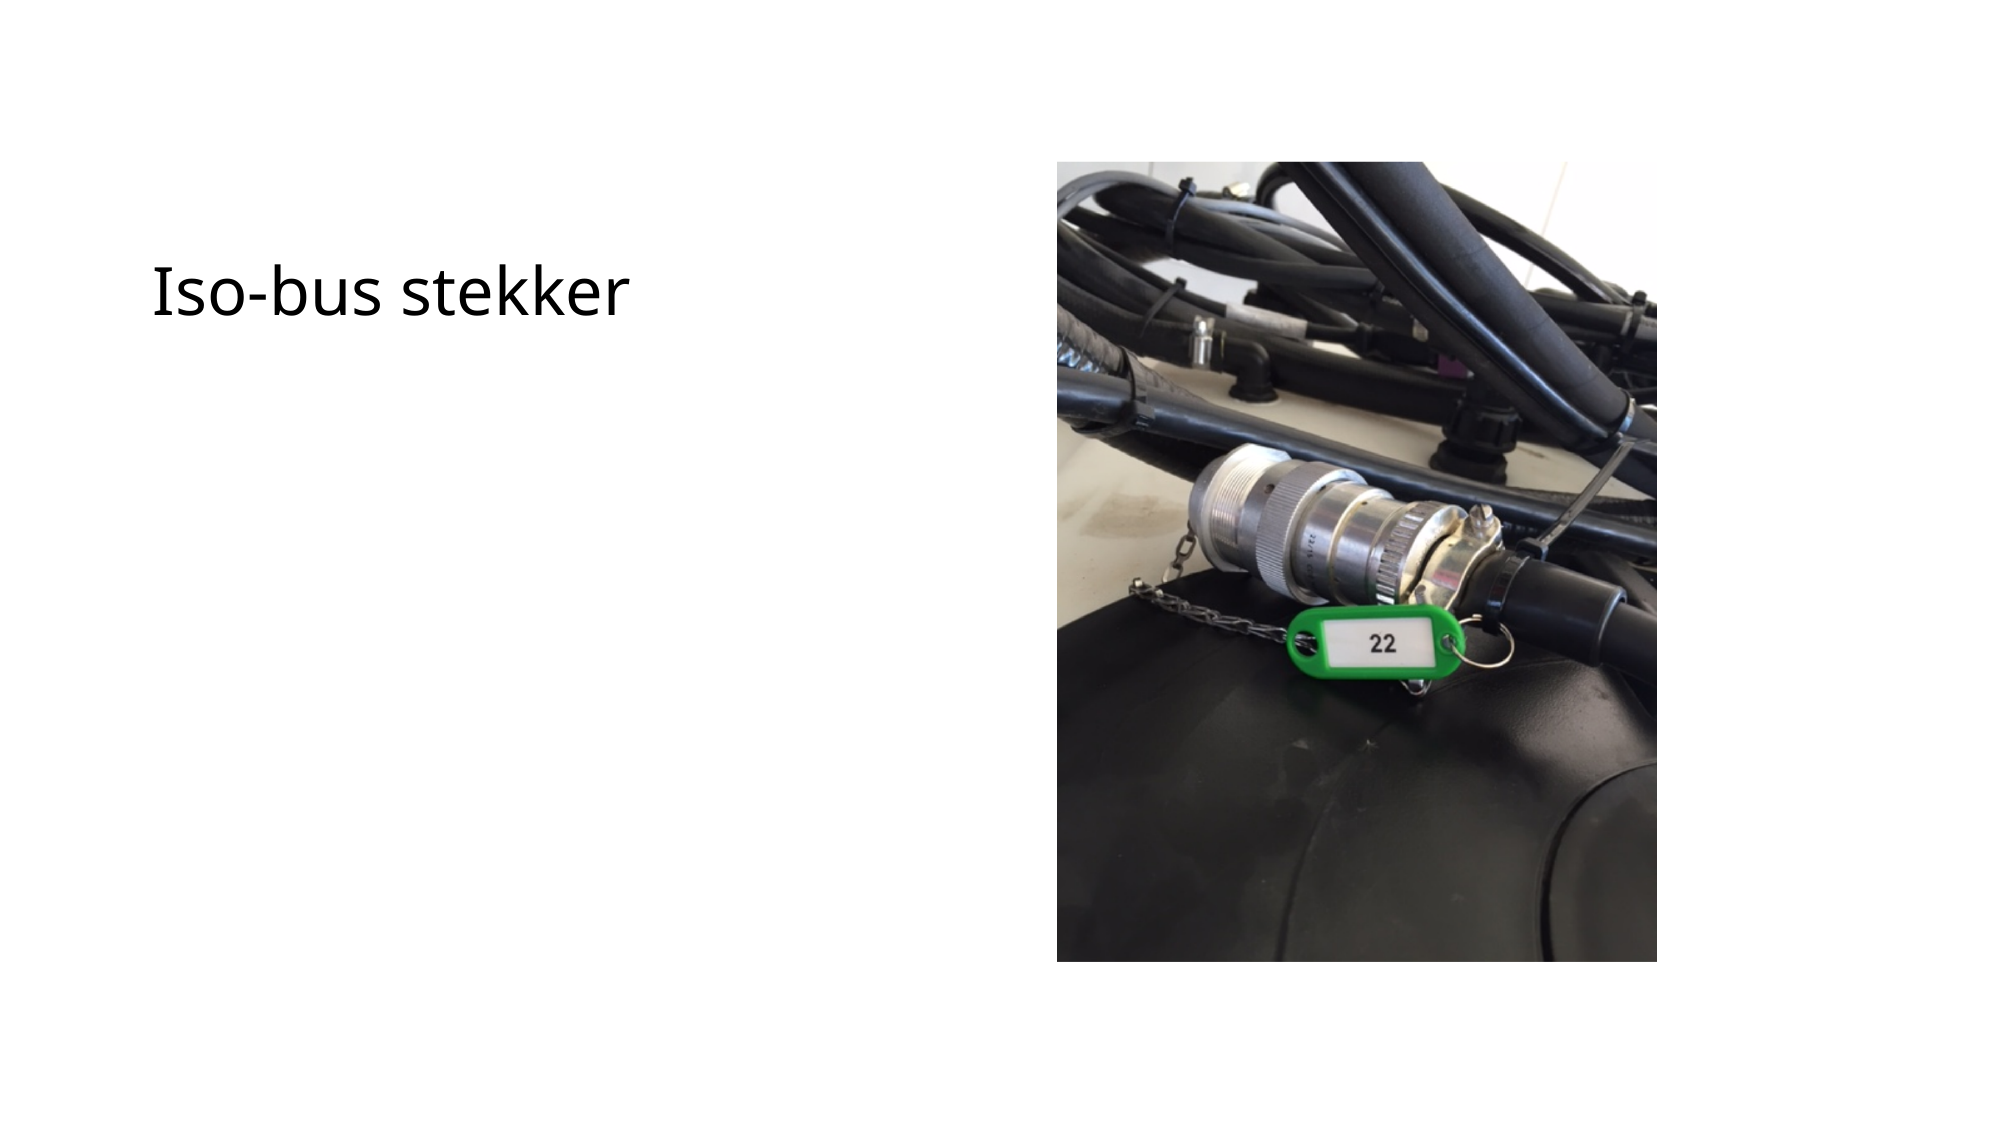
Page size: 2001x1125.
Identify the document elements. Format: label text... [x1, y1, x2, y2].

picture [1057, 862, 1657, 961]
title Iso-bus stekker [137, 75, 783, 338]
picture [1057, 163, 1657, 261]
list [956, 261, 1757, 862]
